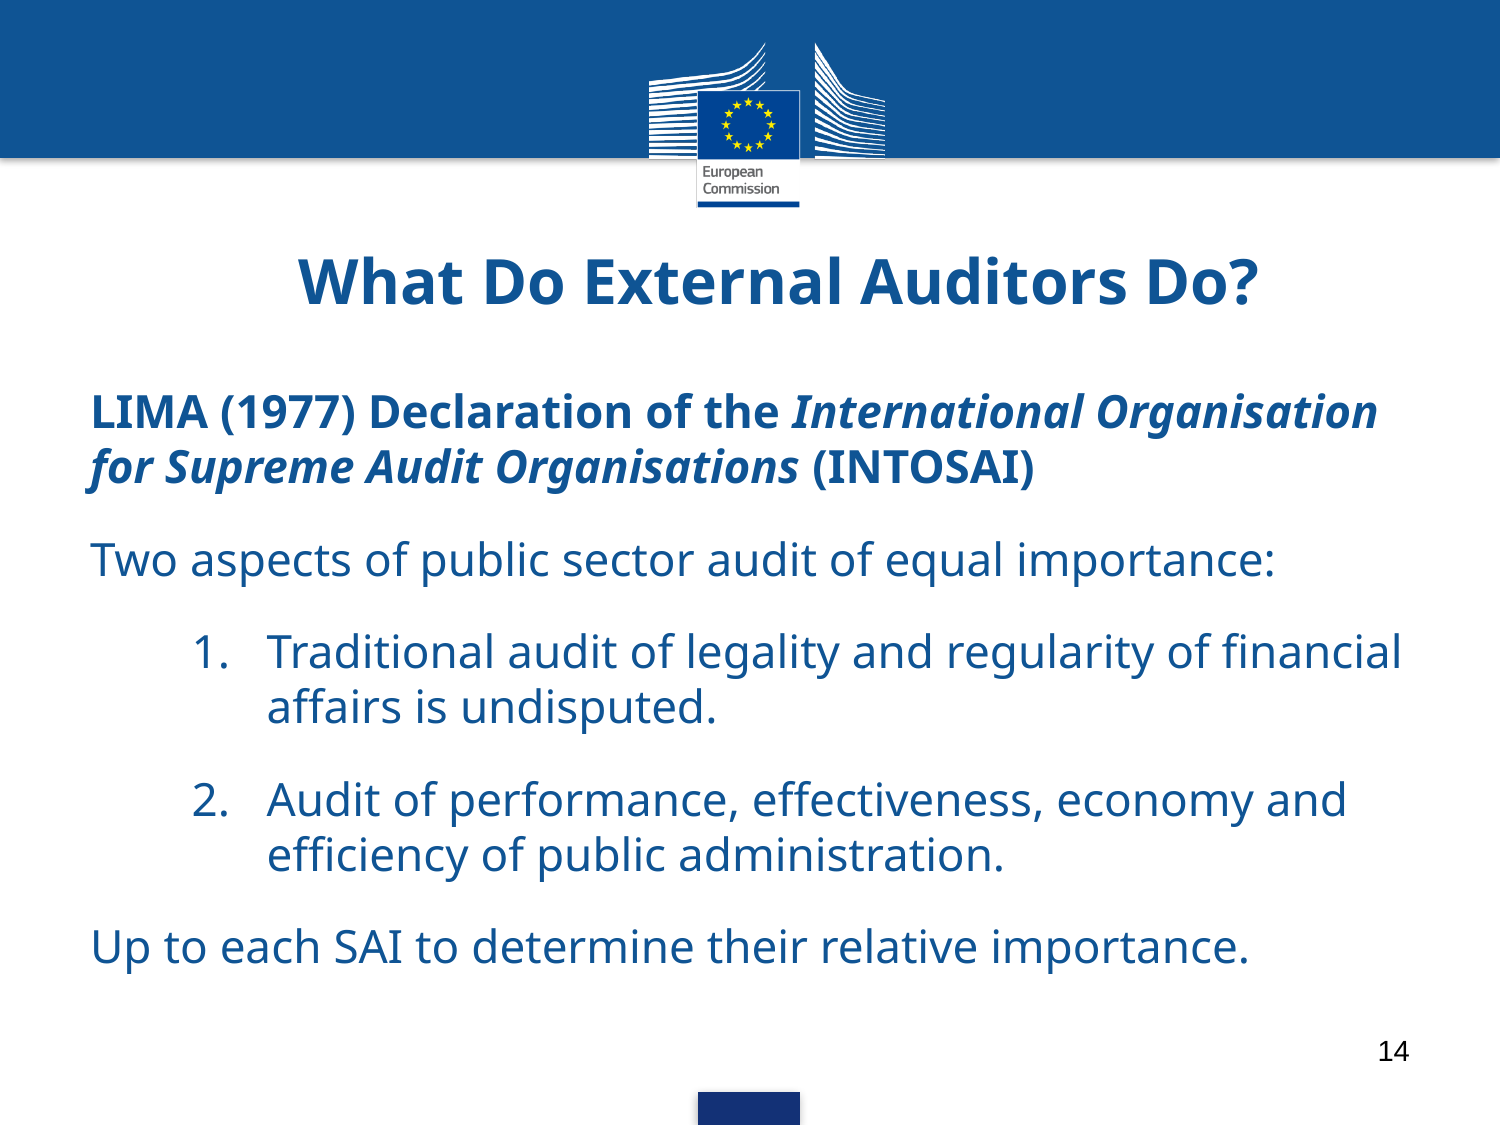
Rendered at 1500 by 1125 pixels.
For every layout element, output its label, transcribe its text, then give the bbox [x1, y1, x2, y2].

picture [649, 42, 885, 185]
list LIMA (1977) Declaration of the International Organisation for Supreme Audit Organisations (INTOSAI) Two aspects of public sector audit of equal importance: Traditional audit of legality and regularity of financial affairs is undisputed. Audit of performance, effectiveness, economy and efficiency of public administration. Up to each SAI to determine their relative importance. [74, 375, 1426, 1038]
slide_number 14 [1074, 1024, 1426, 1103]
title What Do External Auditors Do? [0, 185, 1500, 374]
